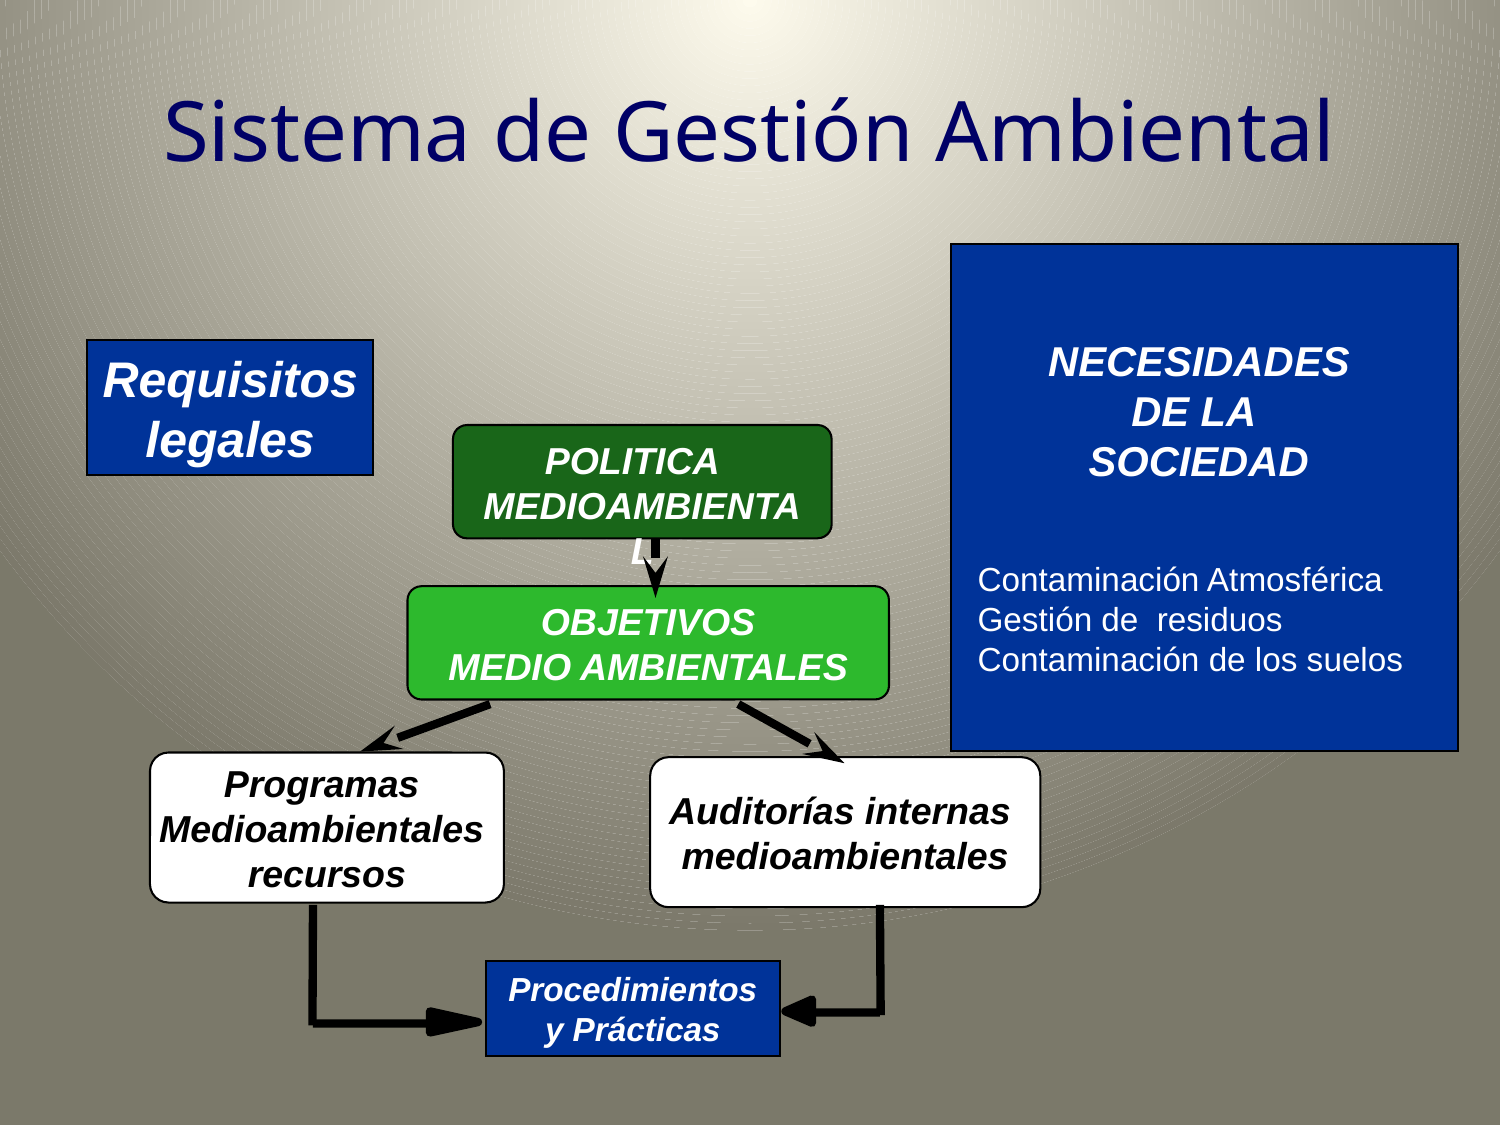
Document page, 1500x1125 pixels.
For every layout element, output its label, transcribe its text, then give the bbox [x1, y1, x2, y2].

text_box Sistema de Gestión Ambiental [0, 66, 1500, 191]
text_box [823, 747, 845, 764]
text_box [360, 738, 382, 752]
text_box Procedimientos y Prácticas [485, 960, 781, 1056]
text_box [312, 1011, 479, 1033]
text_box Programas Medioambientales recursos [149, 752, 504, 903]
text_box Requisitos legales [87, 340, 374, 476]
text_box Auditorías internas medioambientales [650, 757, 1041, 908]
text_box [649, 577, 662, 598]
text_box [950, 243, 1459, 752]
text_box OBJETIVOS MEDIO AMBIENTALES [407, 586, 890, 700]
text_box POLITICA MEDIOAMBIENTAL [452, 425, 832, 539]
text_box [785, 999, 881, 1024]
